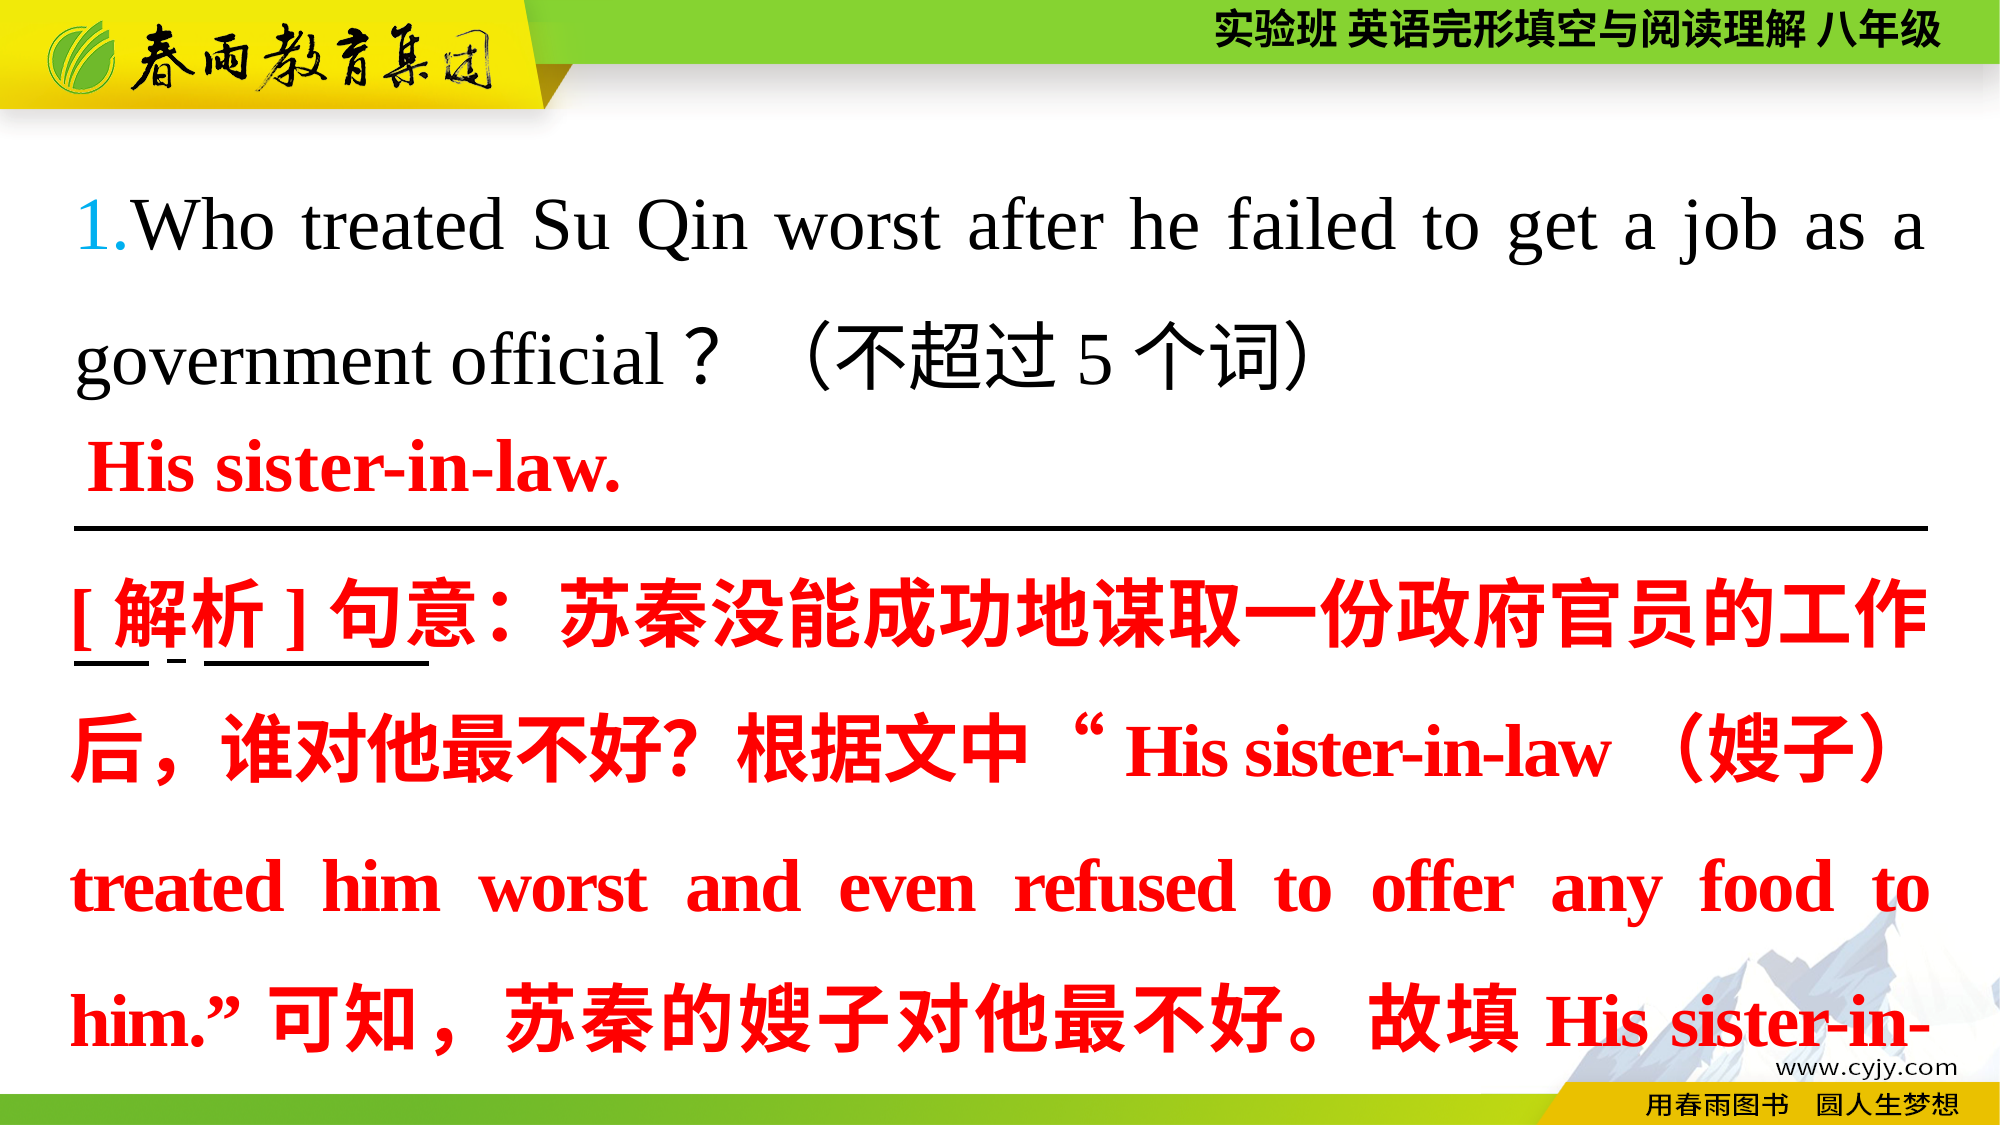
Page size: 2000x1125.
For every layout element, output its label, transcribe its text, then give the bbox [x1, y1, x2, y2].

text_box [解析]句意：苏秦没能成功地谋取一份政府官员的工作后，谁对他最不好？根据文中“His sister-in-law（嫂子） treated him worst and even refused to offer any food to him.”可知，苏秦的嫂子对他最不好。故填His sister-in-law。 [54, 513, 1945, 1125]
list 1.Who treated Su Qin worst after he failed to get a job as a government official？（不超过5个词） , [59, 122, 1944, 513]
text_box His sister-in-law. [73, 408, 731, 513]
picture [0, 0, 2000, 1125]
